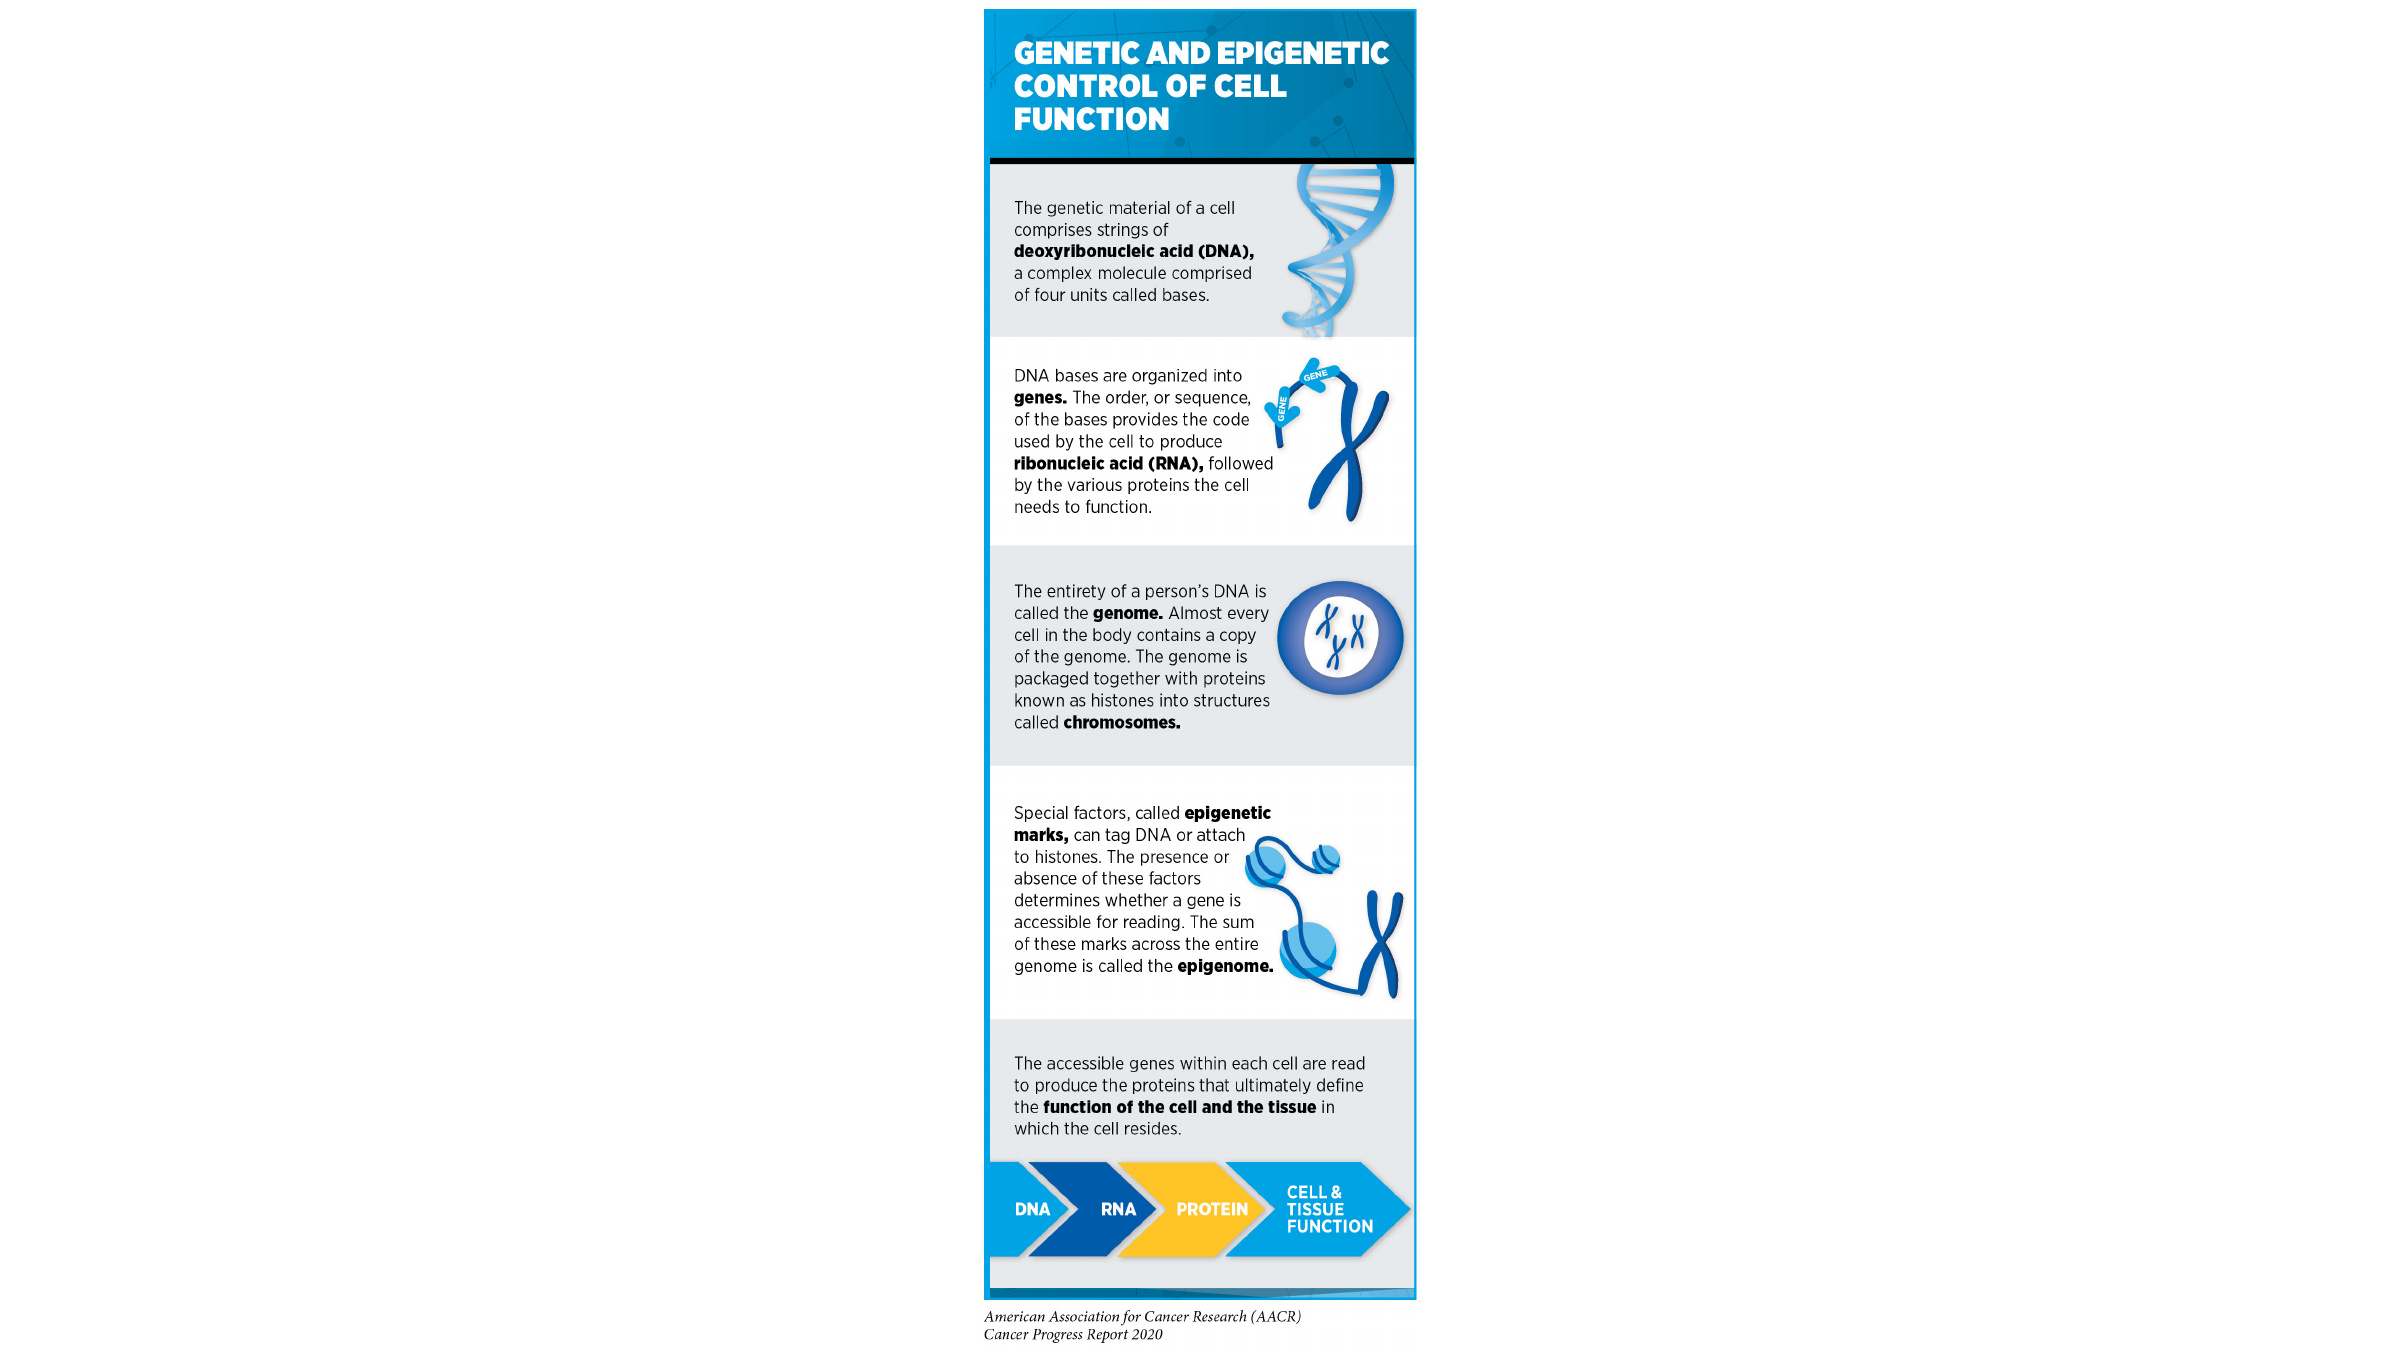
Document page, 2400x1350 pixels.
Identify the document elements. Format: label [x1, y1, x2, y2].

picture [974, 0, 1426, 1350]
